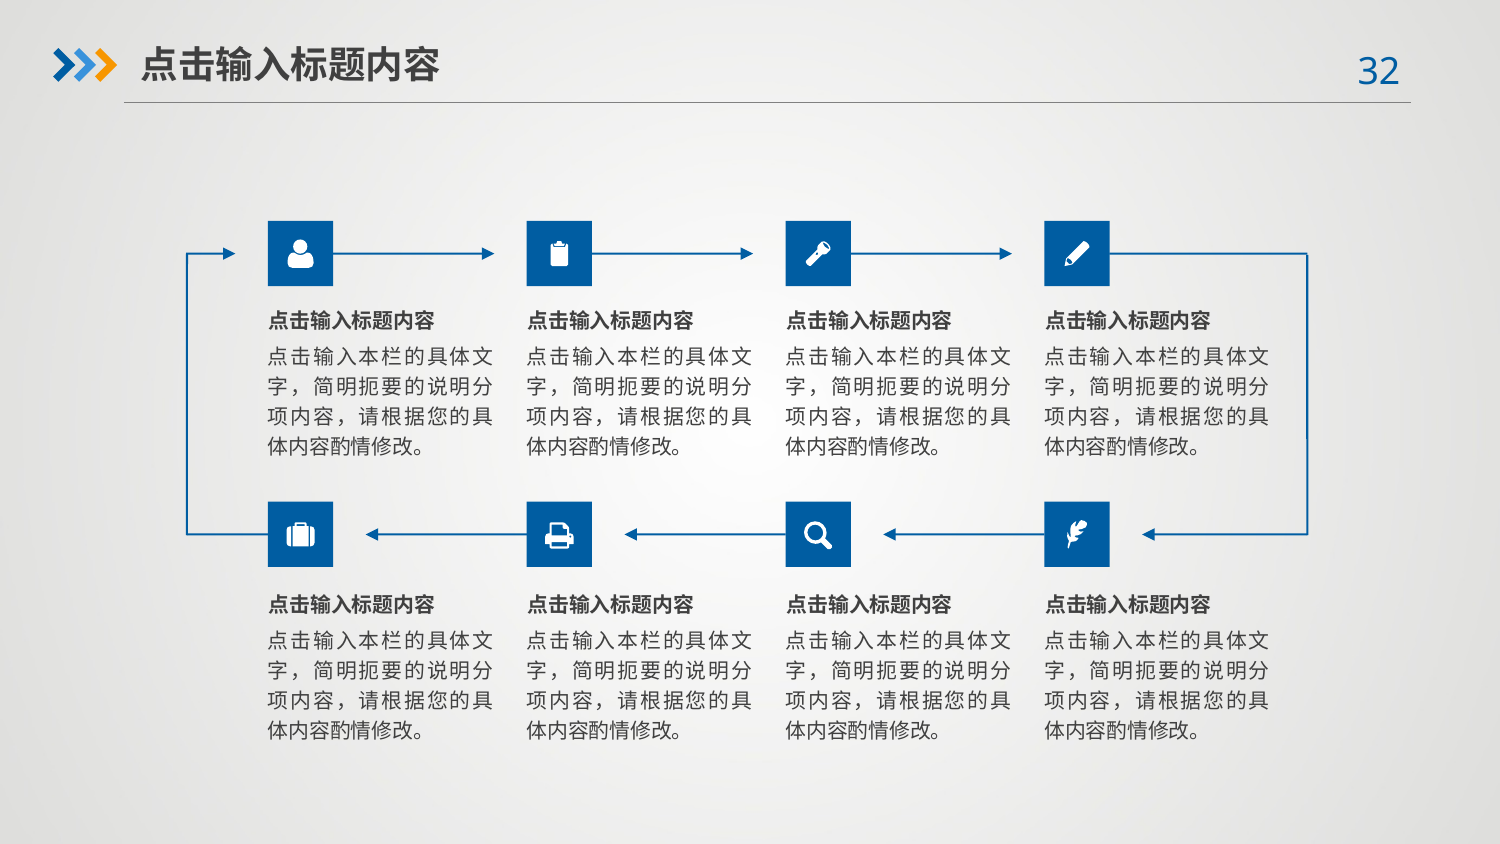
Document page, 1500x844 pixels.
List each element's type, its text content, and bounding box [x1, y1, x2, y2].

text_box 点击输入本栏的具体文字，简明扼要的说明分项内容，请根据您的具体内容酌情修改。 [785, 338, 1011, 459]
text_box 点击输入本栏的具体文字，简明扼要的说明分项内容，请根据您的具体内容酌情修改。 [267, 338, 494, 459]
text_box 点击输入标题内容 [771, 587, 974, 621]
picture [0, 0, 1500, 844]
text_box 点击输入本栏的具体文字，简明扼要的说明分项内容，请根据您的具体内容酌情修改。 [267, 622, 494, 743]
text_box 点击输入标题内容 [771, 303, 974, 337]
text_box 点击输入本栏的具体文字，简明扼要的说明分项内容，请根据您的具体内容酌情修改。 [526, 622, 752, 743]
text_box 点击输入标题内容 [254, 587, 456, 621]
text_box [365, 528, 521, 541]
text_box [526, 501, 593, 568]
text_box 点击输入标题内容 [254, 303, 456, 337]
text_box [1044, 220, 1110, 287]
text_box 点击输入本栏的具体文字，简明扼要的说明分项内容，请根据您的具体内容酌情修改。 [785, 622, 1011, 743]
text_box [186, 247, 236, 260]
text_box [883, 528, 1039, 541]
text_box 点击输入标题内容 [140, 32, 491, 95]
text_box 点击输入标题内容 [513, 587, 725, 621]
text_box [338, 247, 495, 260]
text_box [856, 247, 1012, 260]
text_box 点击输入本栏的具体文字，简明扼要的说明分项内容，请根据您的具体内容酌情修改。 [526, 338, 752, 459]
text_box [267, 220, 334, 287]
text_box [785, 220, 852, 287]
text_box [596, 247, 754, 260]
text_box 点击输入标题内容 [513, 303, 725, 337]
text_box [624, 528, 780, 541]
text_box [526, 220, 593, 287]
text_box 点击输入本栏的具体文字，简明扼要的说明分项内容，请根据您的具体内容酌情修改。 [1044, 338, 1270, 459]
text_box [1142, 528, 1308, 541]
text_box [1044, 501, 1110, 568]
text_box 点击输入本栏的具体文字，简明扼要的说明分项内容，请根据您的具体内容酌情修改。 [1044, 622, 1270, 743]
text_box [785, 501, 852, 568]
text_box 点击输入标题内容 [1030, 303, 1233, 337]
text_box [267, 501, 334, 568]
text_box 点击输入标题内容 [1030, 587, 1233, 621]
